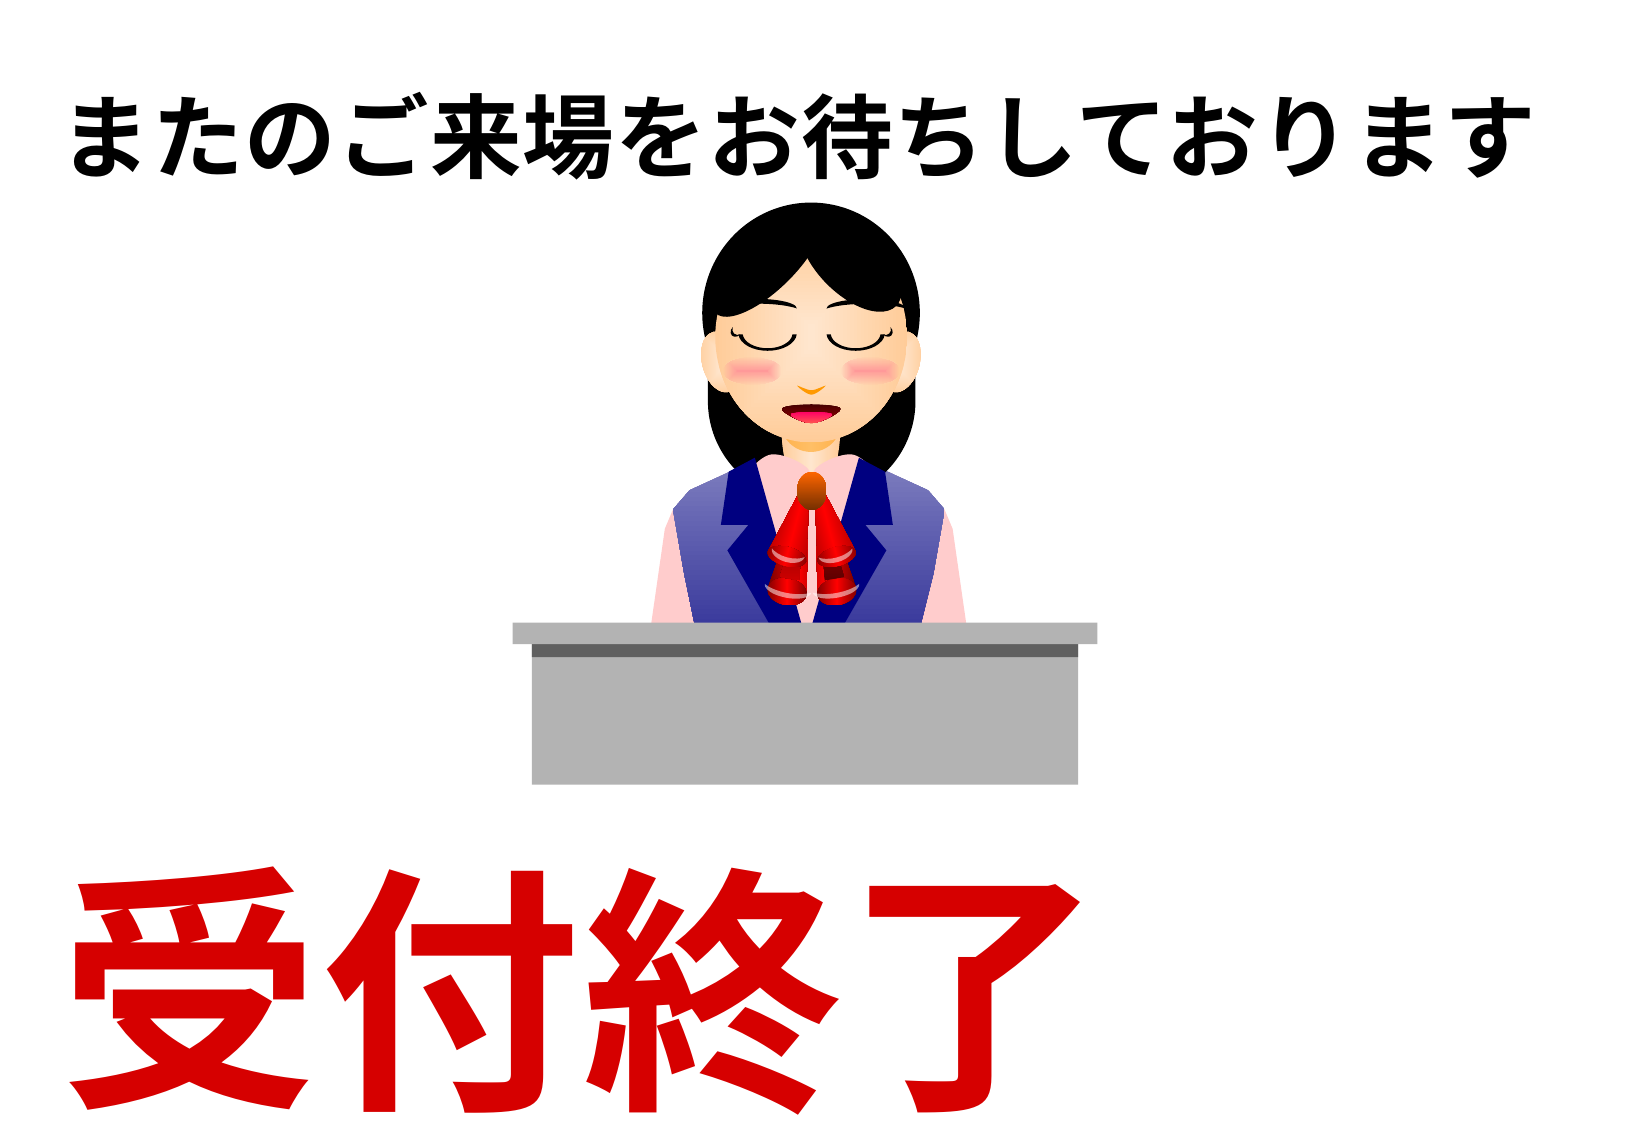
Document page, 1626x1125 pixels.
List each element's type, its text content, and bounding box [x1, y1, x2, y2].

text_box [512, 202, 1098, 785]
text_box またのご来場をお待ちしております [44, 72, 1588, 198]
text_box 受付終了 [44, 822, 1588, 1125]
